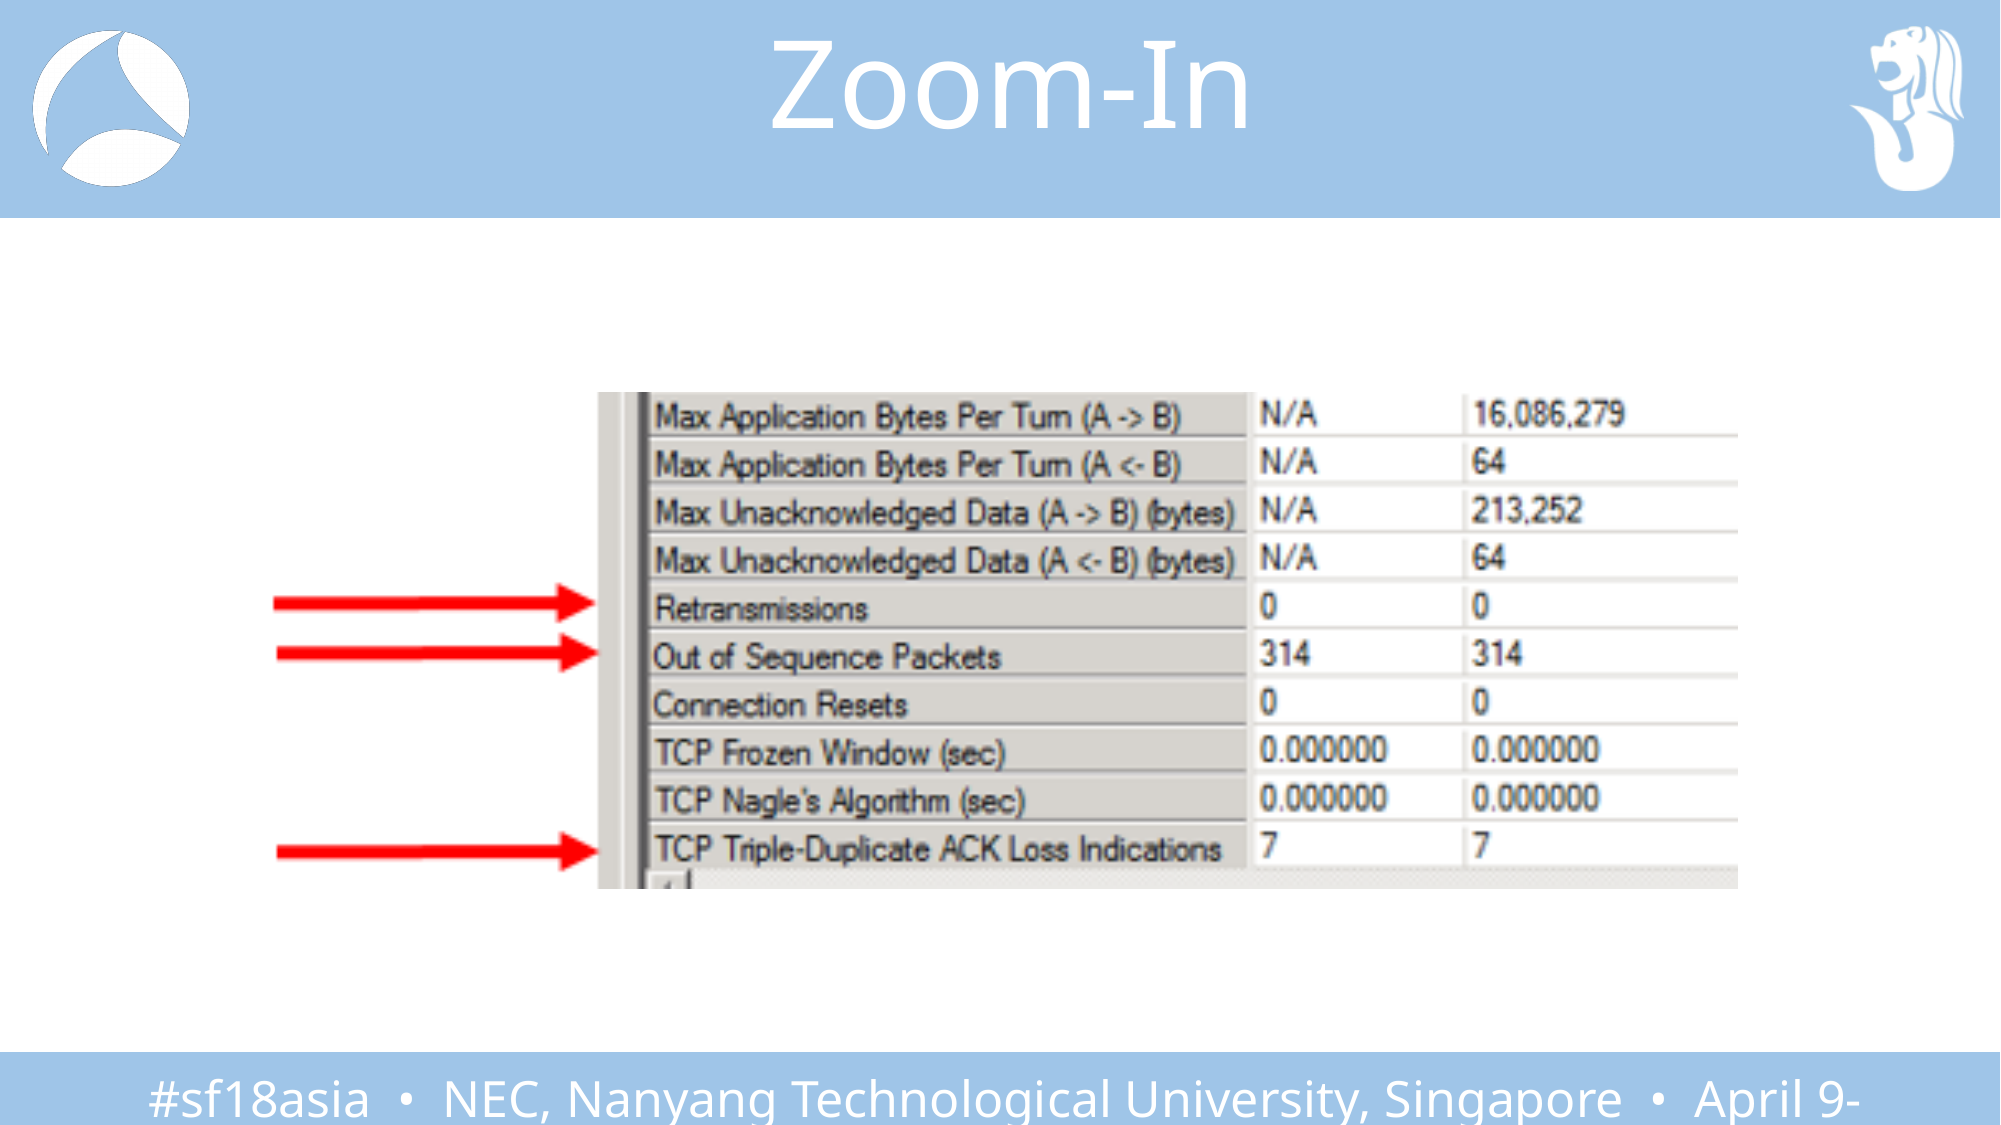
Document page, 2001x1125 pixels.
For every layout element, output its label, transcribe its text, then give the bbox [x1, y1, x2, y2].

picture [182, 392, 1738, 889]
picture [1849, 155, 1964, 191]
title Zoom-In [31, 24, 1994, 155]
picture [32, 155, 190, 187]
